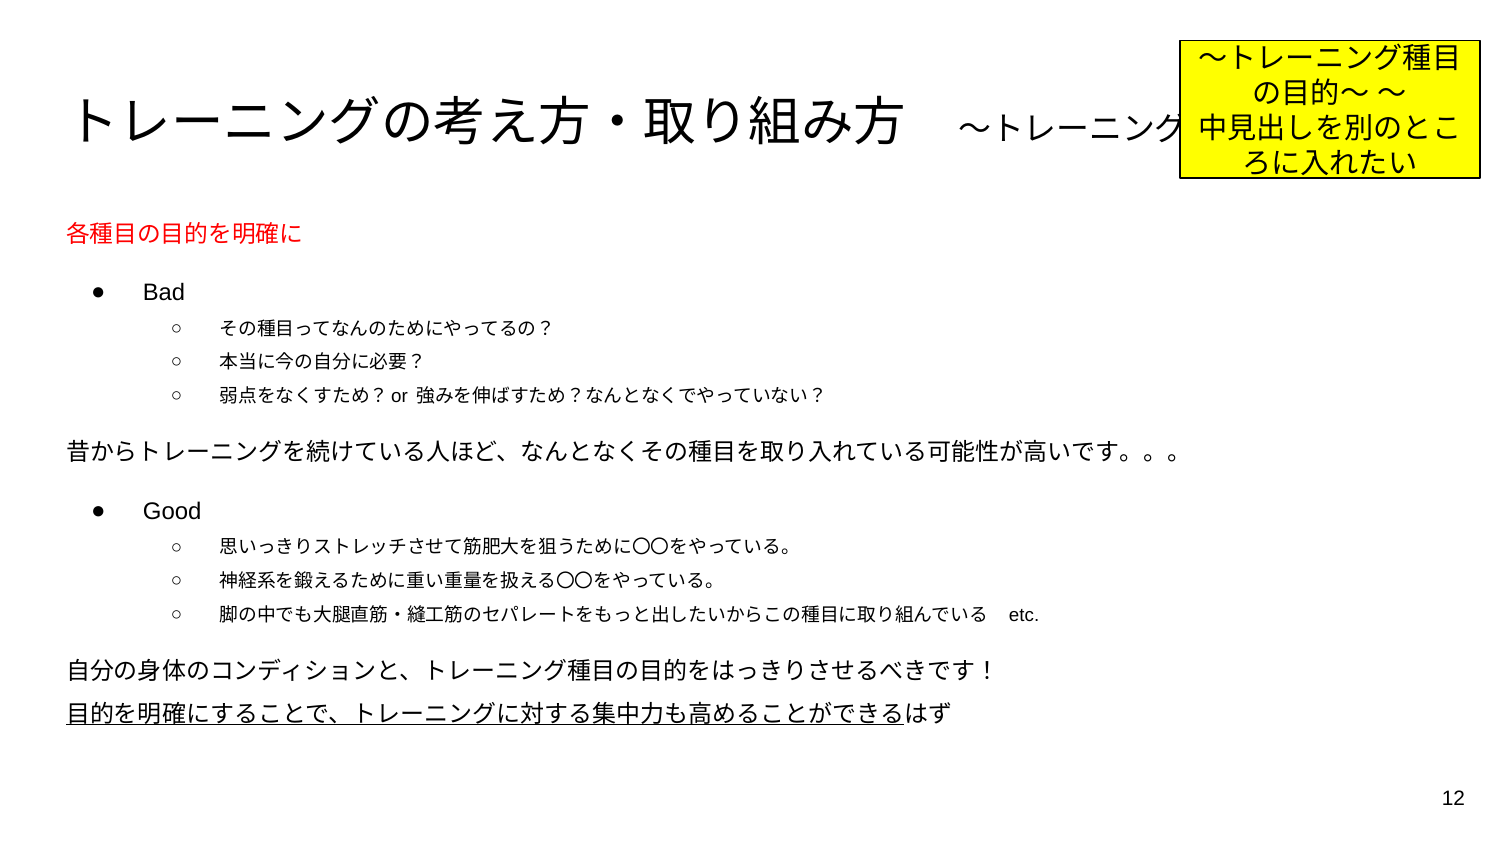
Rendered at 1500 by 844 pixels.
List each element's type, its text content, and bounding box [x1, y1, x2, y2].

text_box 〜トレーニング種目の目的〜 〜 中見出しを別のところに入れたい [1179, 40, 1480, 178]
list 各種目の目的を明確に Bad その種目ってなんのためにやってるの？ 本当に今の自分に必要？ 弱点をなくすため？or 強みを伸ばすため？なんとなくでやっていない？ 昔からトレーニングを続けている人ほど、なんとなくその種目を取り入れている可能性が高いです。。。 Good 思いっきりストレッチさせて筋肥大を狙うために〇〇をやっている。 神経系を鍛えるために重い重量を扱える〇〇をやっている。 脚の中でも大腿直筋・縫工筋のセパレートをもっと出したいからこの種目に取り組んでいる etc. 自分の身体のコンディションと、トレーニング種目の目的をはっきりさせるべきです！ 目的を明確にすることで、トレーニングに対する集中力も高めることができるはず [51, 189, 1449, 750]
title トレーニングの考え方・取り組み方 〜トレーニング種目の目的〜 [51, 72, 1179, 167]
slide_number 12 [1389, 764, 1480, 830]
